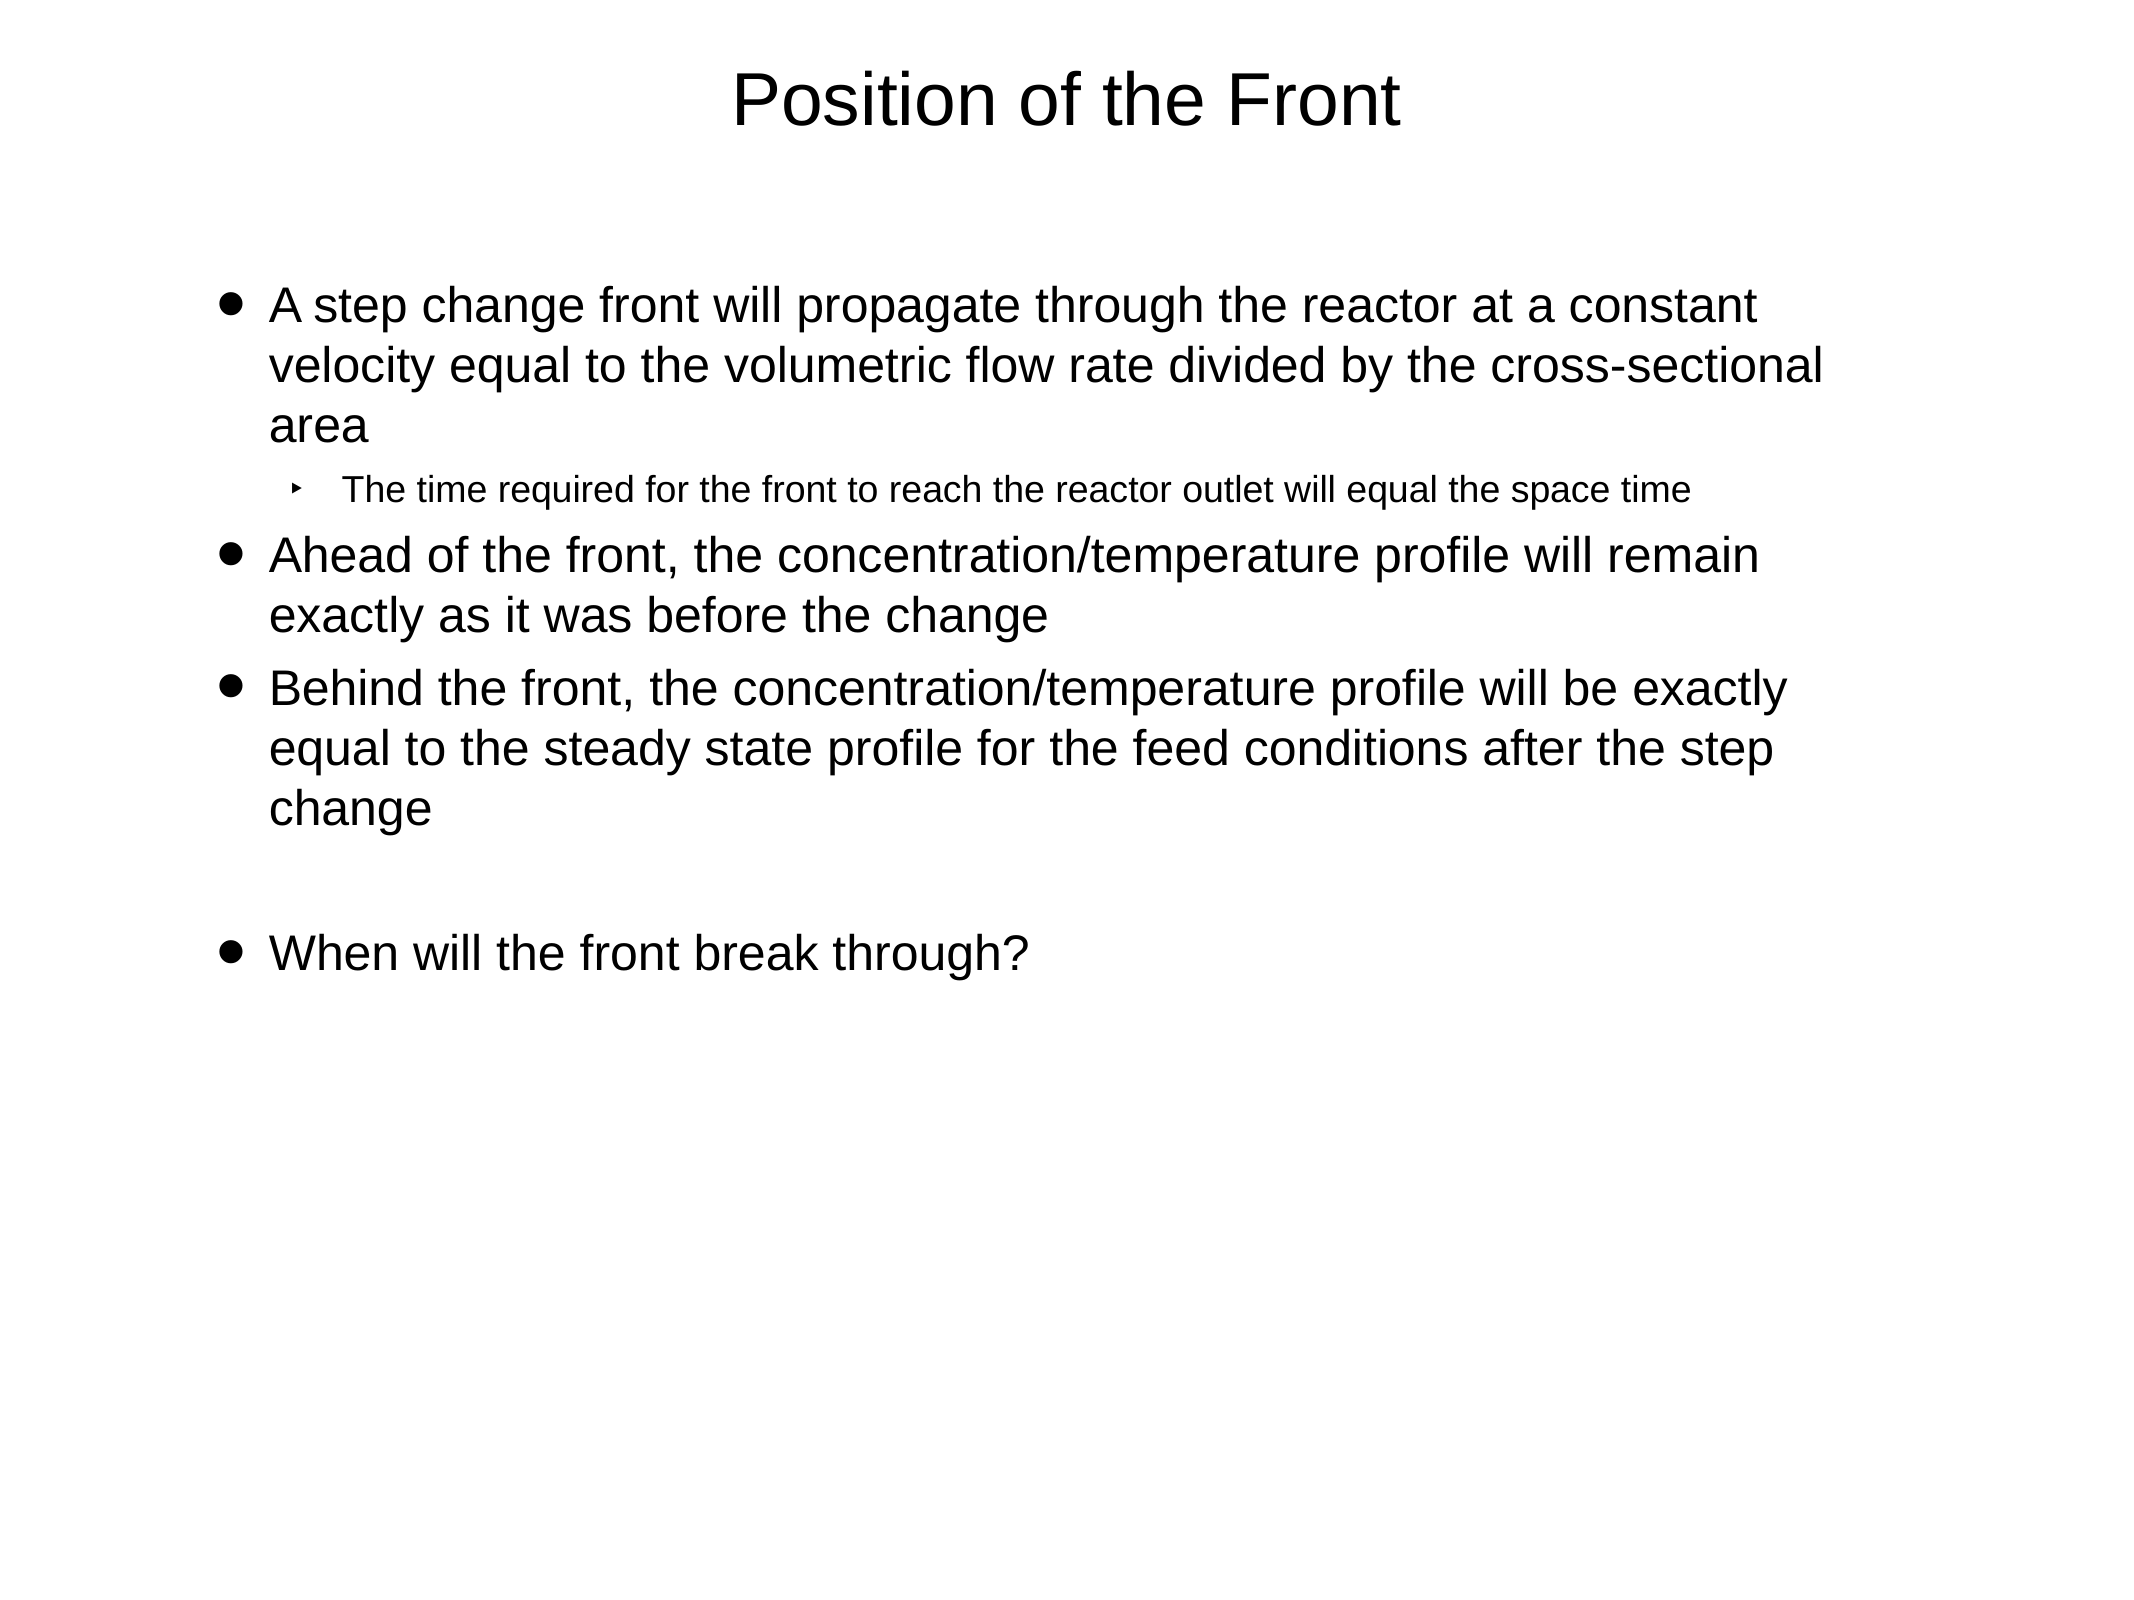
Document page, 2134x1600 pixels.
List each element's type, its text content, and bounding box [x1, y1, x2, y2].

title Position of the Front [208, 41, 1925, 250]
list A step change front will propagate through the reactor at a constant velocity equal to the volumetric flow rate divided by the cross-sectional area The time required for the front to reach the reactor outlet will equal the space time Ahead of the front, the concentration/temperature profile will remain exactly as it was before the change Behind the front, the concentration/temperature profile will be exactly equal to the steady state profile for the feed conditions after the step change When will the front break through? [208, 264, 1925, 1463]
